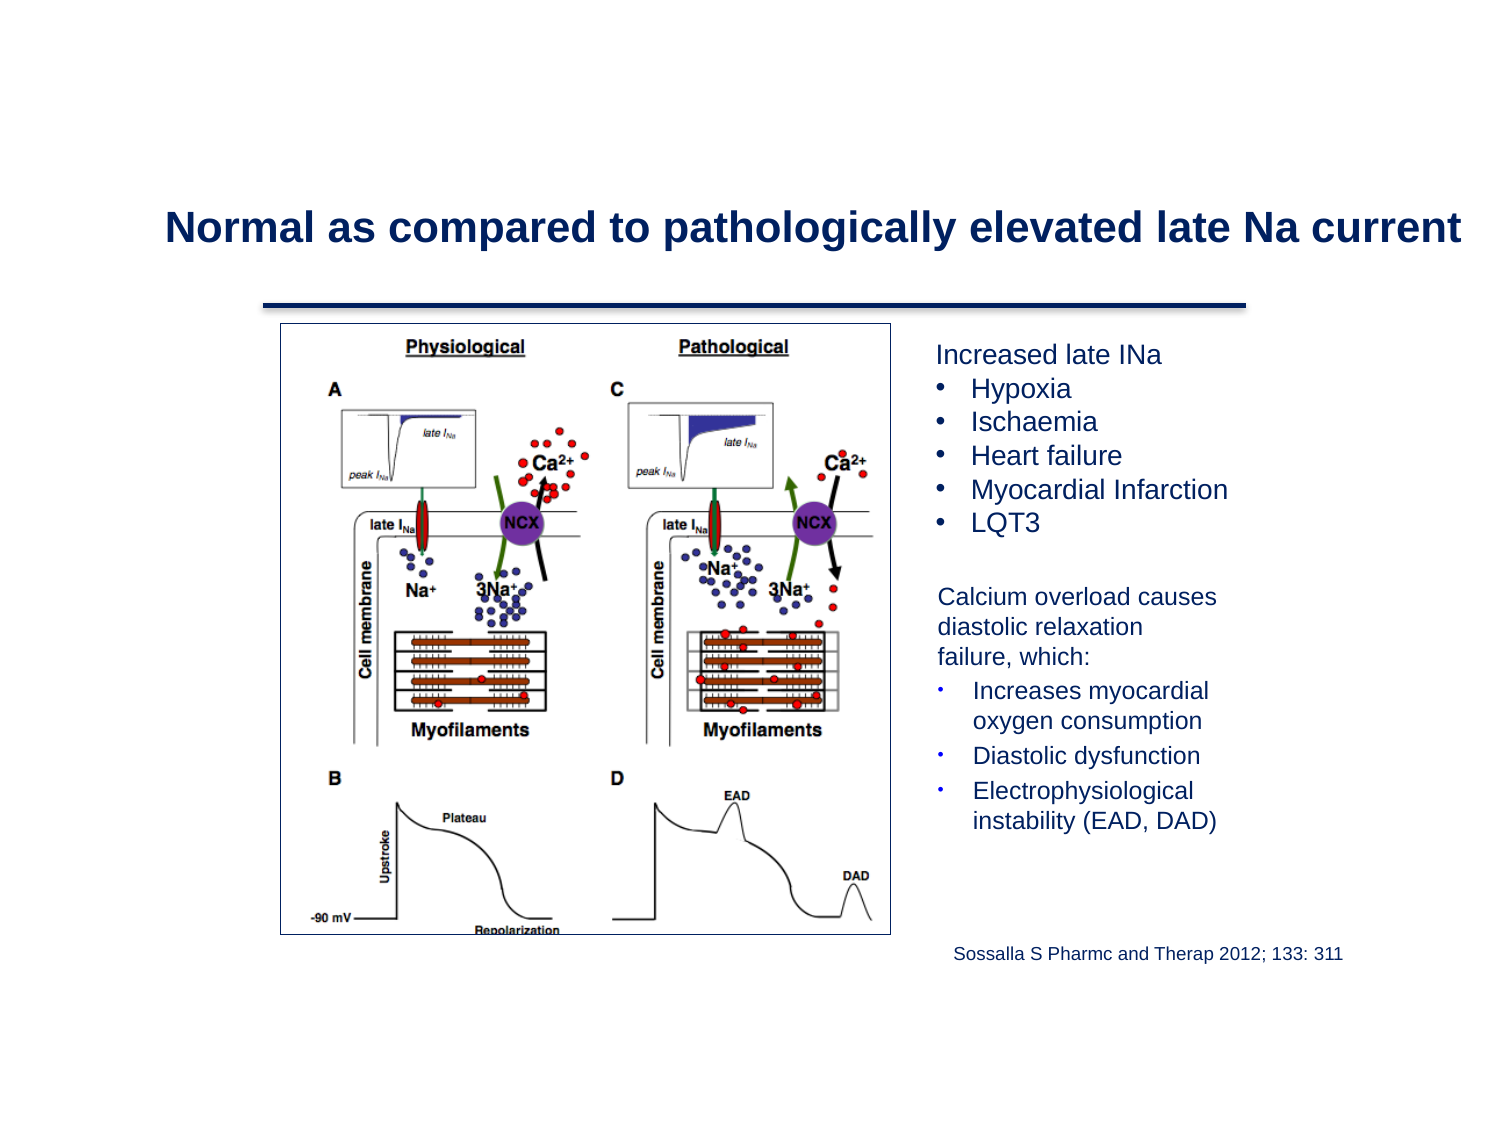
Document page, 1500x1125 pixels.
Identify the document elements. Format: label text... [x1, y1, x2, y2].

picture [280, 323, 891, 935]
text_box Increased late INa Hypoxia Ischaemia Heart failure Myocardial Infarction LQT3 [920, 328, 1244, 546]
text_box Calcium overload causes diastolic relaxation failure, which: Increases myocardial oxygen consumption Diastolic dysfunction Electrophysiological instability (EAD, DAD) [922, 572, 1238, 908]
text_box Sossalla S Pharmc and Therap 2012; 133: 311 [938, 934, 1359, 972]
title Normal as compared to pathologically elevated late Na current [114, 154, 1500, 296]
